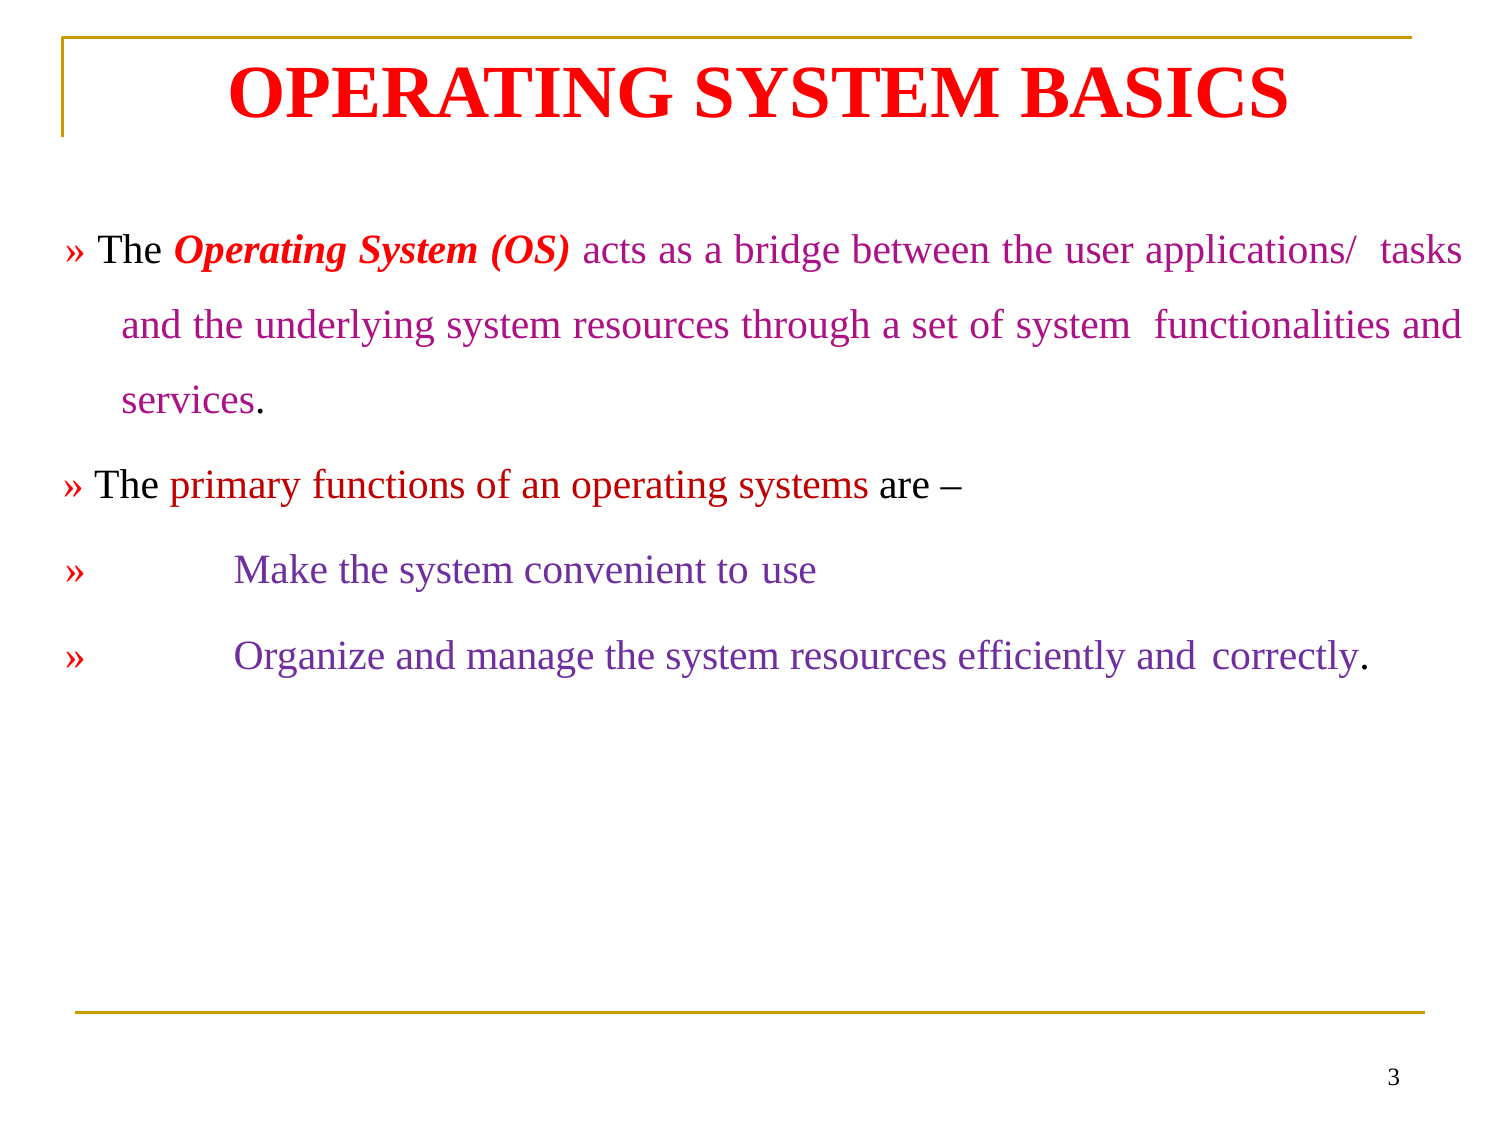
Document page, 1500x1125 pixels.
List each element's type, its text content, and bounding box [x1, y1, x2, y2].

title OPERATING SYSTEM BASICS [225, 40, 1300, 195]
text_box » The Operating System (OS) acts as a bridge between the user applications/ tasks and the underlying system resources through a set of system functionalities and services. » The primary functions of an operating systems are – » Make the system convenient to use » Organize and manage the system resources efficiently and correctly. [62, 195, 1463, 678]
text_box 3 [1381, 1061, 1417, 1091]
